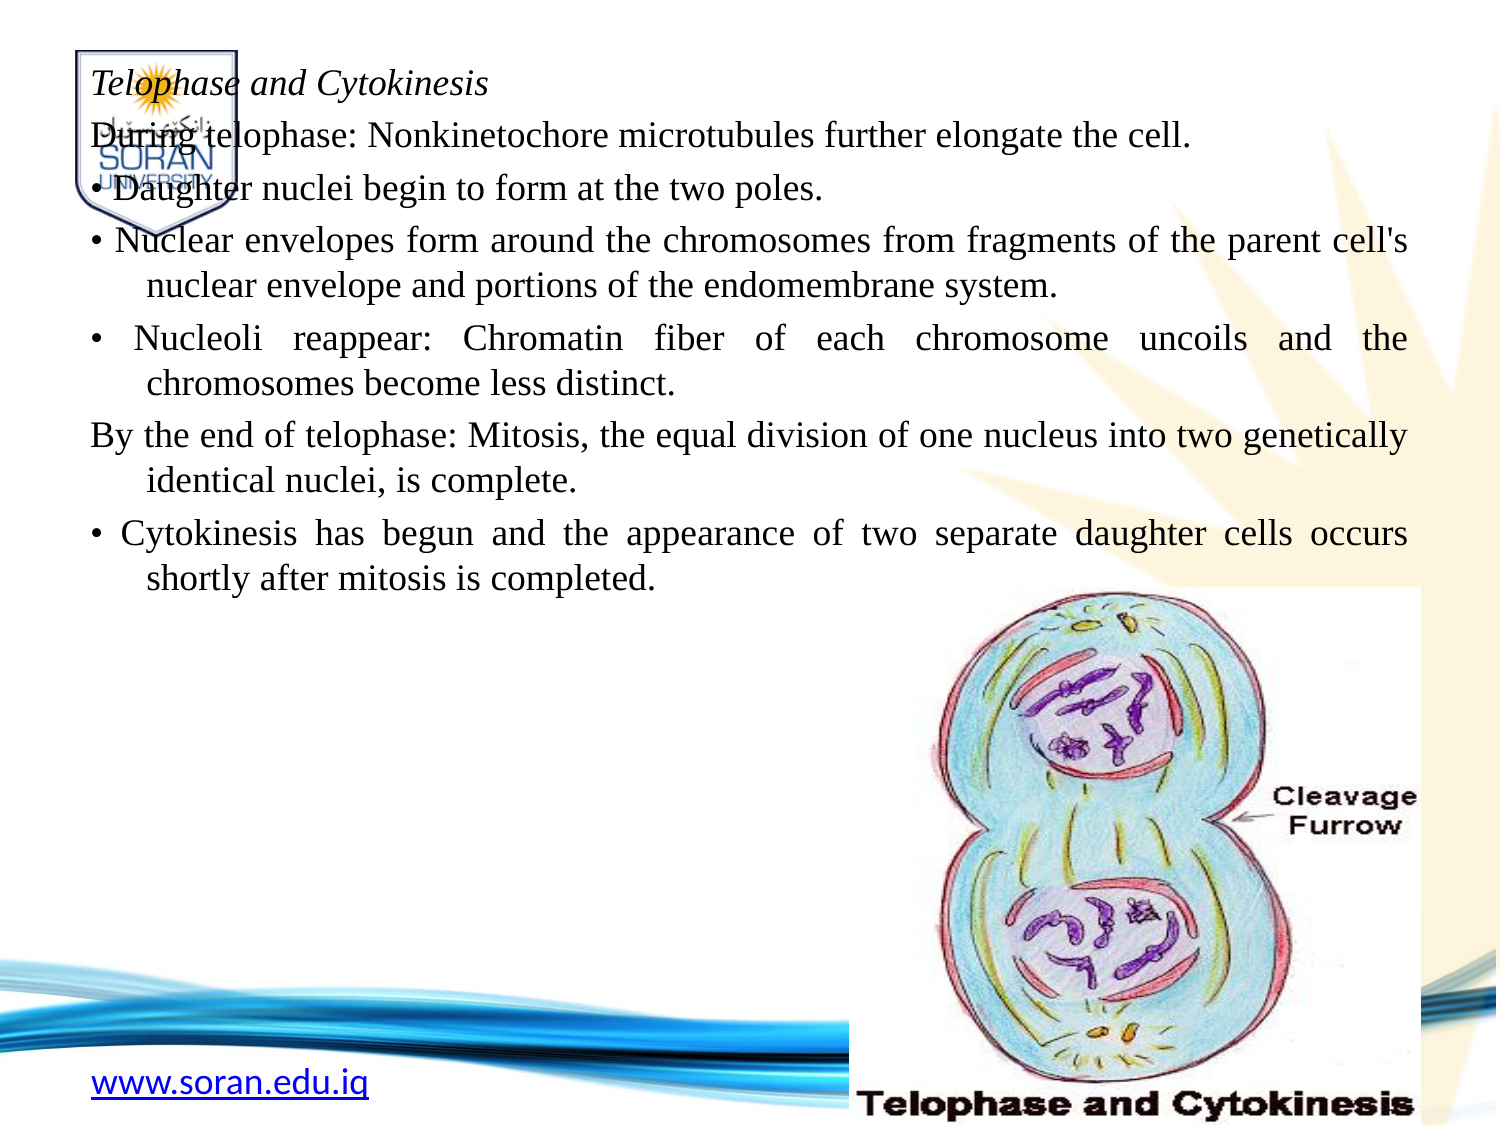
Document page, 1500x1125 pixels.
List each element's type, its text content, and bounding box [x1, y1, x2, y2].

list Telophase and Cytokinesis During telophase: Nonkinetochore microtubules further elongate the cell. • Daughter nuclei begin to form at the two poles. • Nuclear envelopes form around the chromosomes from fragments of the parent cell's nuclear envelope and portions of the endomembrane system. • Nucleoli reappear: Chromatin fiber of each chromosome uncoils and the chromosomes become less distinct. By the end of telophase: Mitosis, the equal division of one nucleus into two genetically identical nuclei, is complete. • Cytokinesis has begun and the appearance of two separate daughter cells occurs shortly after mitosis is completed. [75, 50, 1425, 1005]
picture [0, 99, 1500, 1125]
